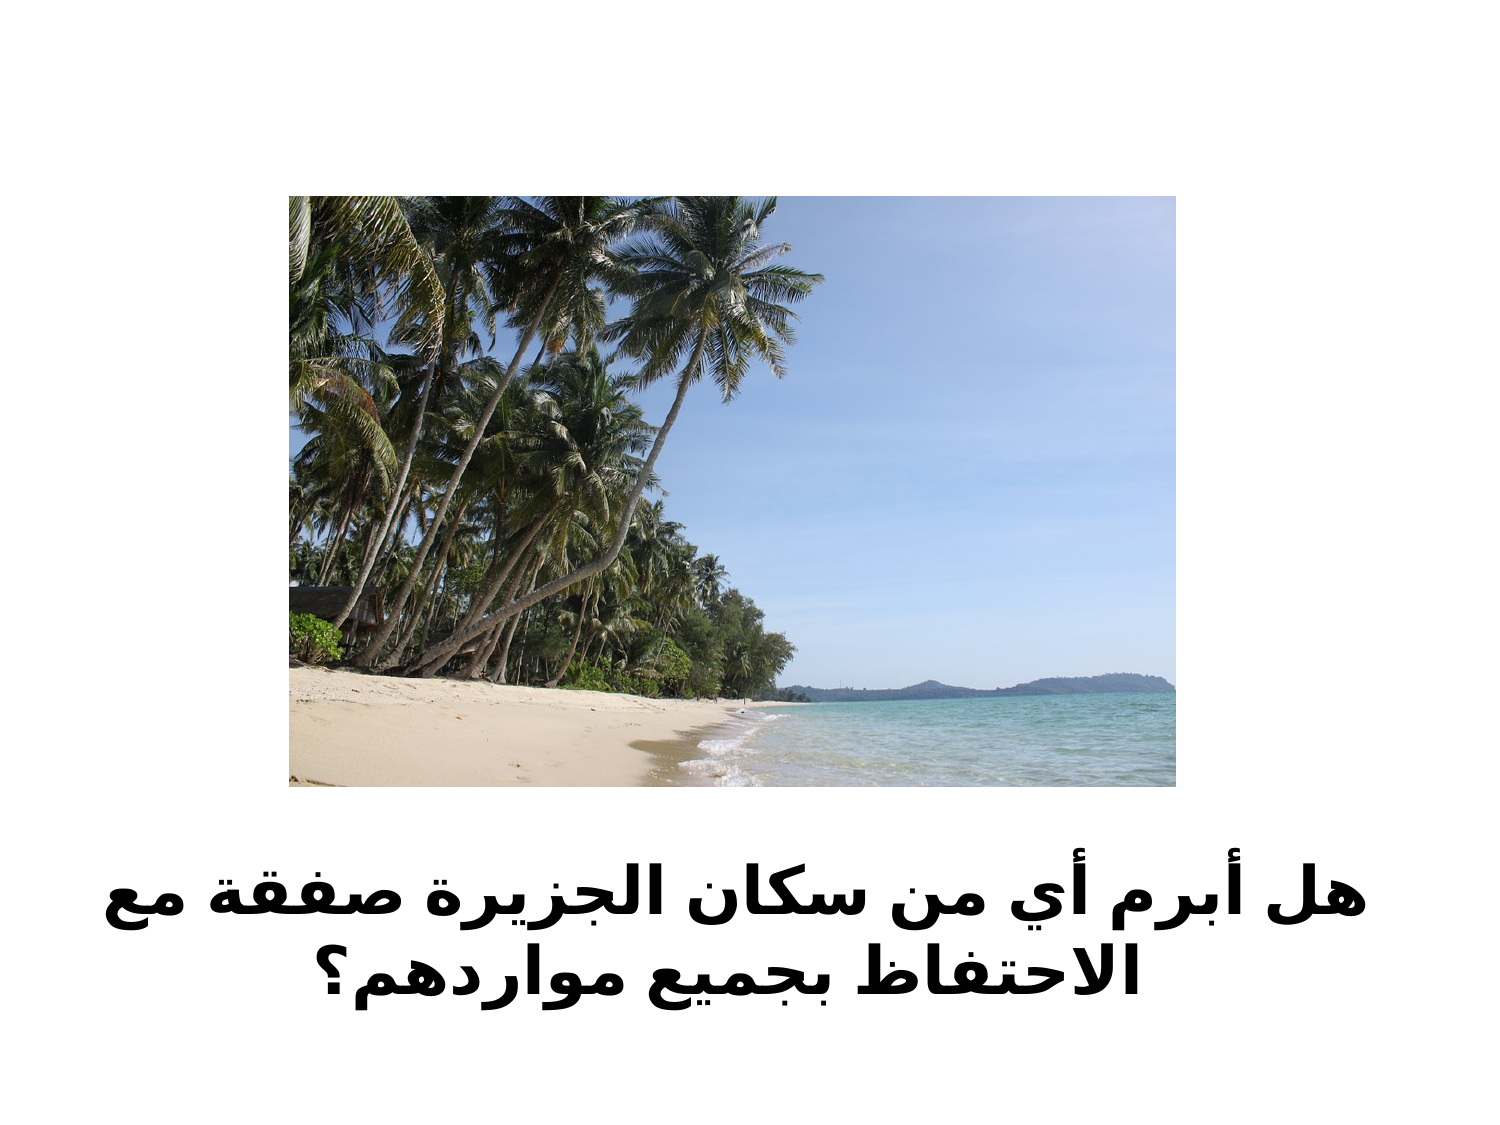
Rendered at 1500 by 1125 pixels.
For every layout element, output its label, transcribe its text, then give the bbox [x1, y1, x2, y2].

text_box هل أبرم أي من سكان الجزيرة صفقة مع الاحتفاظ بجميع مواردهم؟ [53, 834, 1403, 1022]
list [288, 196, 1176, 788]
